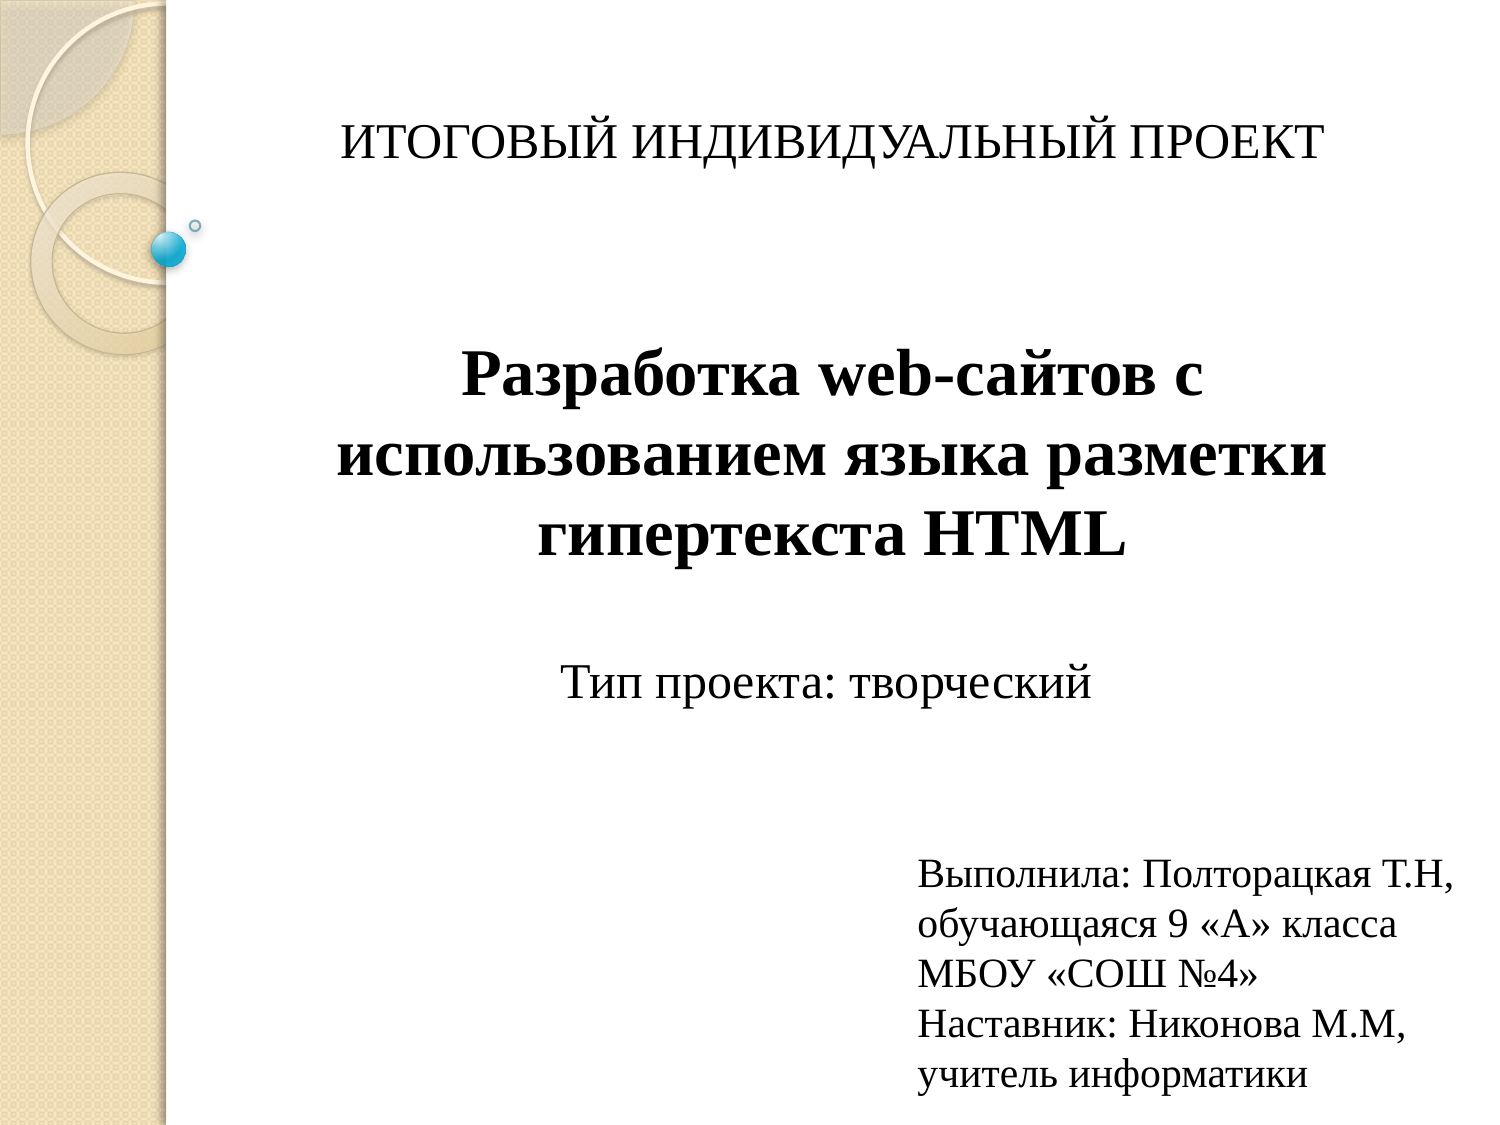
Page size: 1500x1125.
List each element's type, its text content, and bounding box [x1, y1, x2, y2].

subtitle Выполнила: Полторацкая Т.Н, обучающаяся 9 «А» класса МБОУ «СОШ №4» Наставник: Никонова М.М, учитель информатики [844, 846, 1471, 1023]
title ИТОГОВЫЙ ИНДИВИДУАЛЬНЫЙ ПРОЕКТ Разработка web-сайтов с использованием языка разметки гипертекста HTML Тип проекта: творческий [206, 456, 1459, 716]
